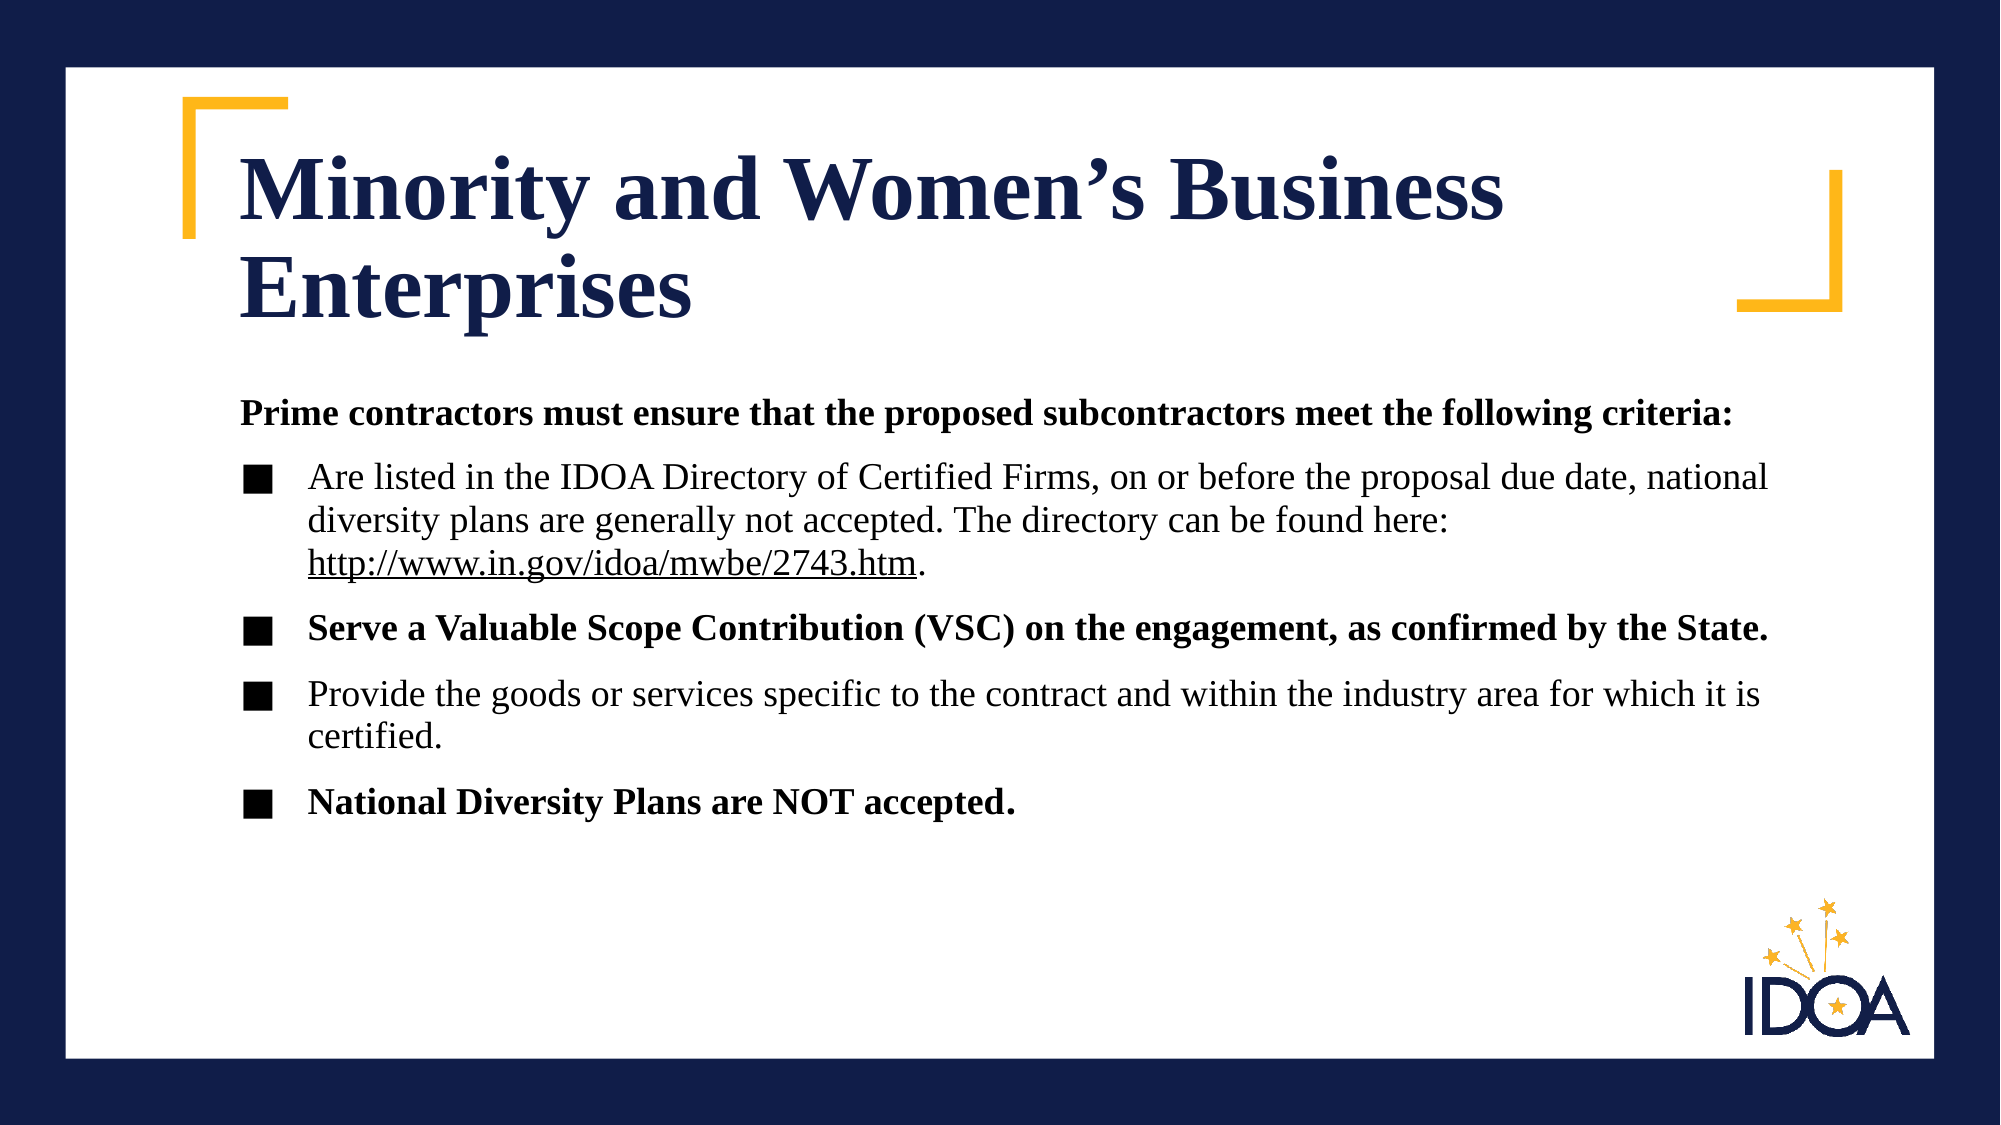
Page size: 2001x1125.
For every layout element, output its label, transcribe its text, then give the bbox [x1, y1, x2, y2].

picture [1702, 857, 1959, 1114]
title Minority and Women’s Business Enterprises [225, 133, 1800, 270]
list Prime contractors must ensure that the proposed subcontractors meet the following criteria: Are listed in the IDOA Directory of Certified Firms, on or before the proposal due date, national diversity plans are generally not accepted. The directory can be found here: http://www.in.gov/idoa/mwbe/2743.htm. Serve a Valuable Scope Contribution (VSC) on the engagement, as confirmed by the State. Provide the goods or services specific to the contract and within the industry area for which it is certified. National Diversity Plans are NOT accepted. [225, 375, 1800, 843]
